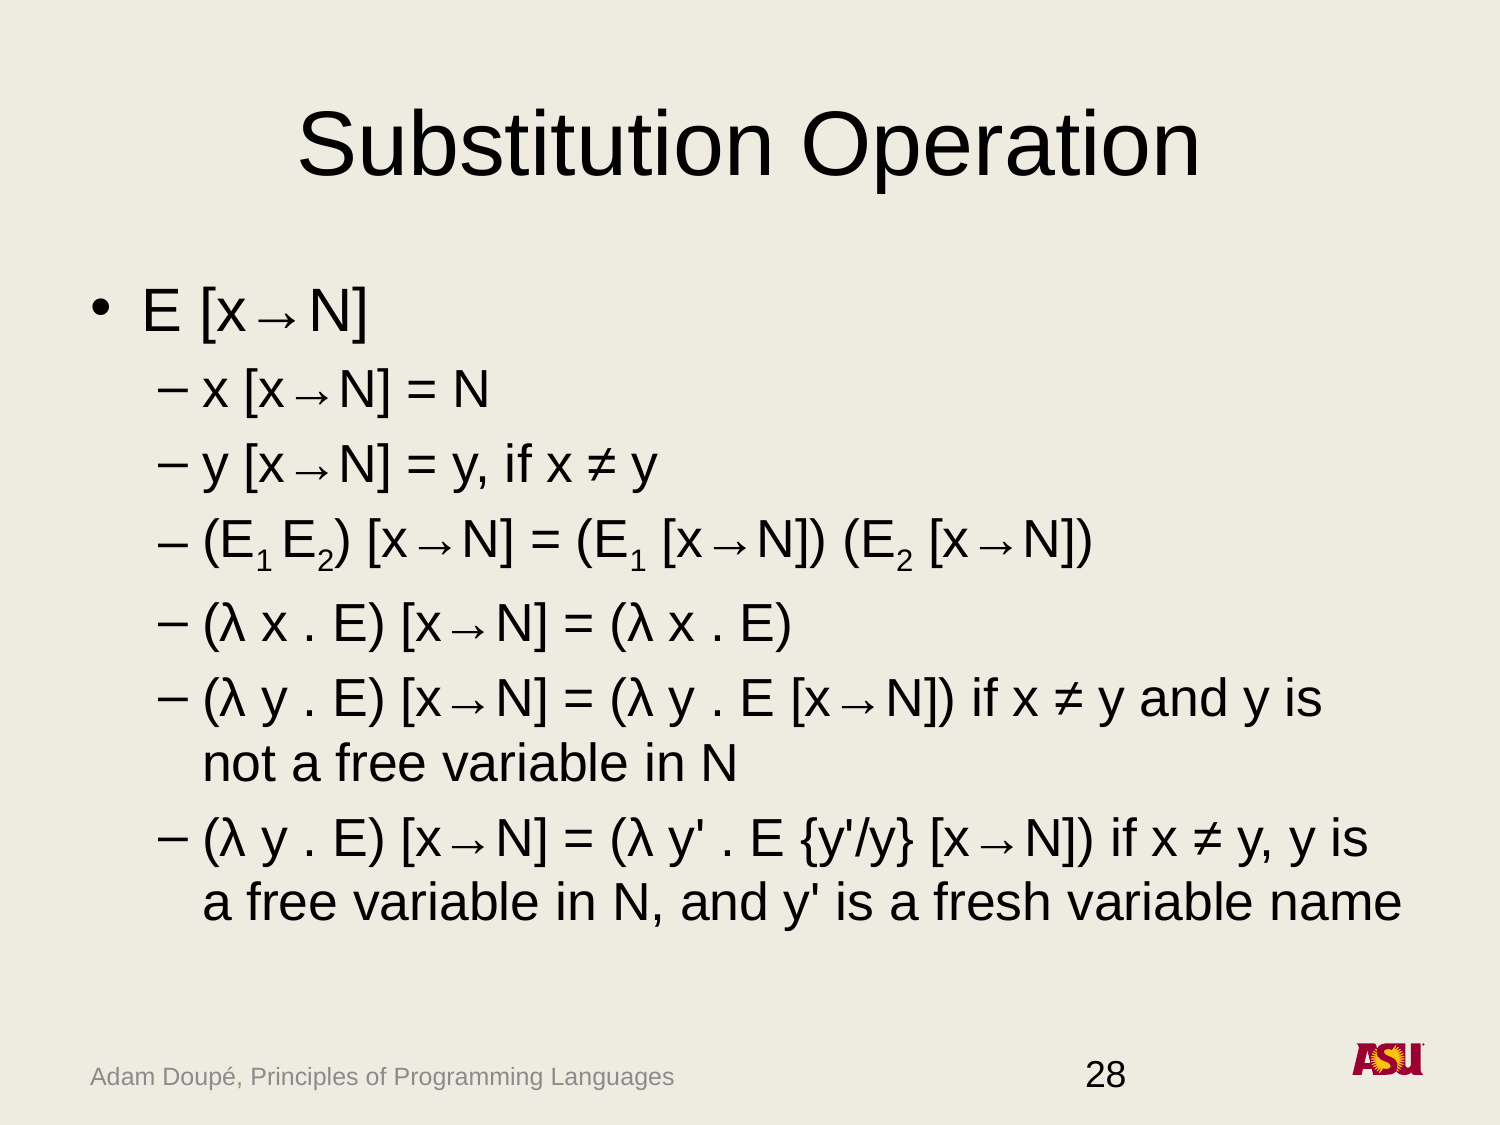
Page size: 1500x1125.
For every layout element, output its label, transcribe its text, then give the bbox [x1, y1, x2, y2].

title Substitution Operation [75, 45, 1425, 233]
slide_number 28 [1070, 1042, 1421, 1103]
list E [x→N] x [x→N] = N y [x→N] = y, if x ≠ y (E1 E2) [x→N] = (E1 [x→N]) (E2 [x→N]) (λ x . E) [x→N] = (λ x . E) (λ y . E) [x→N] = (λ y . E [x→N]) if x ≠ y and y is not a free variable in N (λ y . E) [x→N] = (λ y' . E {y'/y} [x→N]) if x ≠ y, y is a free variable in N, and y' is a fresh variable name [75, 262, 1425, 1005]
